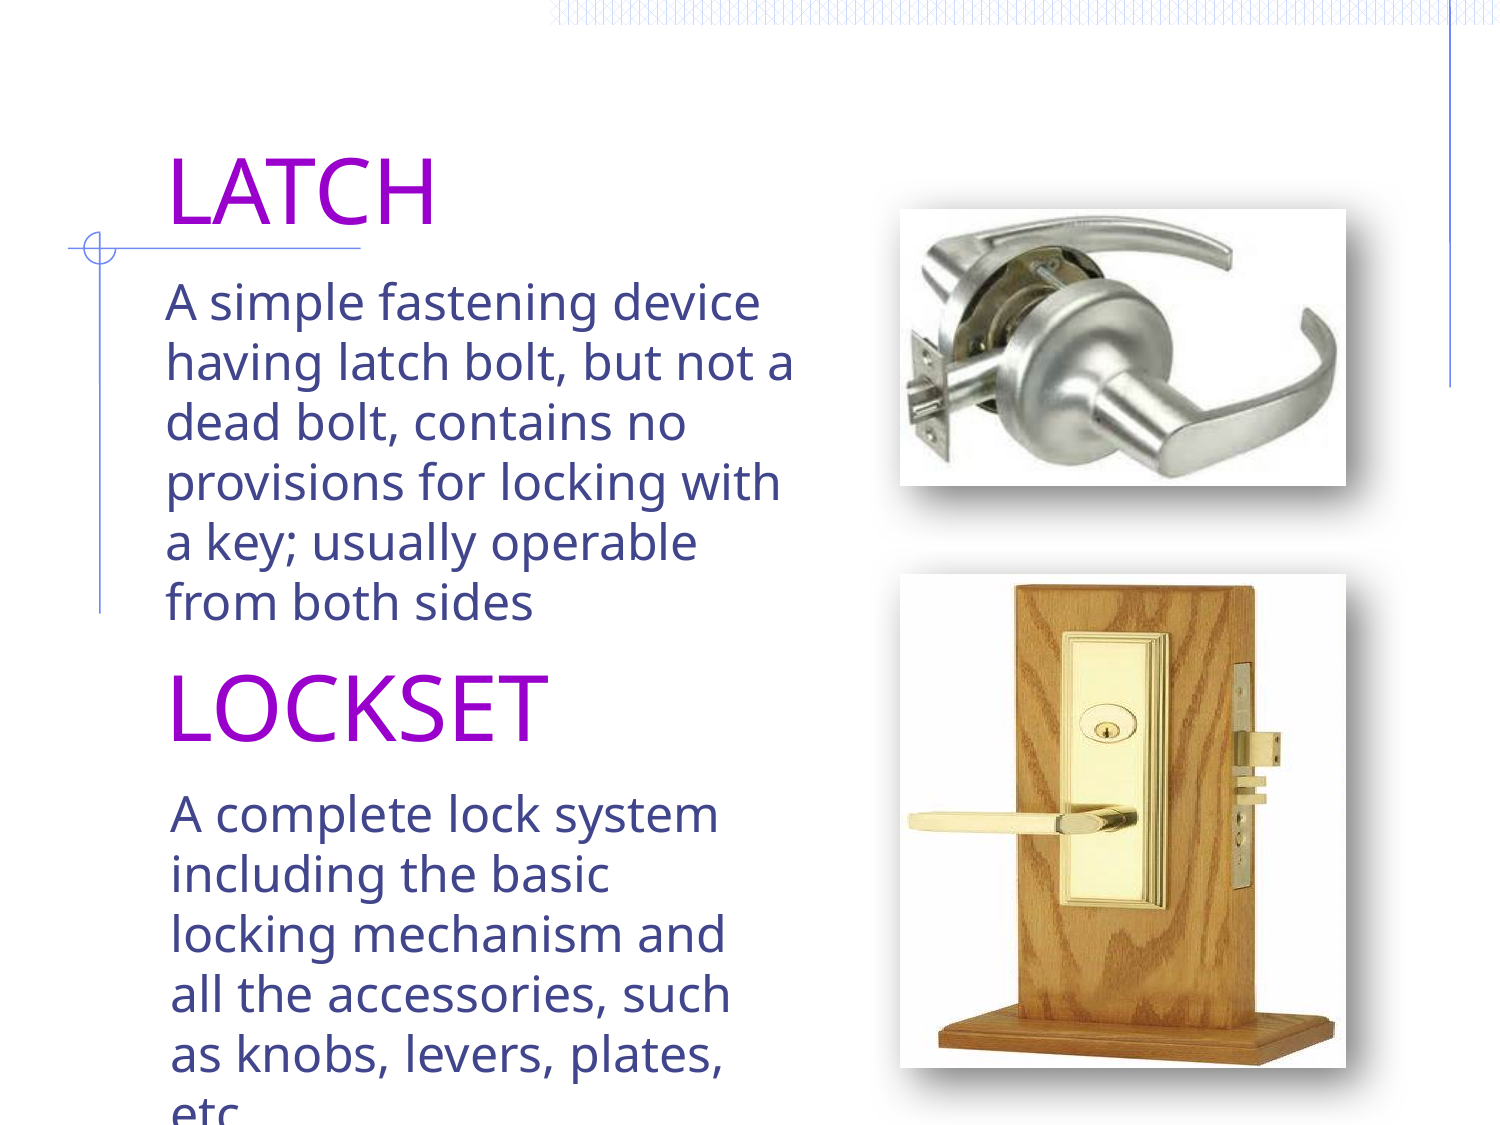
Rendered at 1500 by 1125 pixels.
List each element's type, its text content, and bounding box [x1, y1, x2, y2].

list LOCKSET [150, 512, 825, 768]
picture [899, 574, 1347, 1068]
picture [899, 208, 1347, 486]
list A simple fastening device having latch bolt, but not a dead bolt, contains no provisions for locking with a key; usually operable from both sides [150, 262, 825, 512]
list LATCH [150, 99, 1000, 250]
list A complete lock system including the basic locking mechanism and all the accessories, such as knobs, levers, plates, etc [155, 774, 781, 1088]
